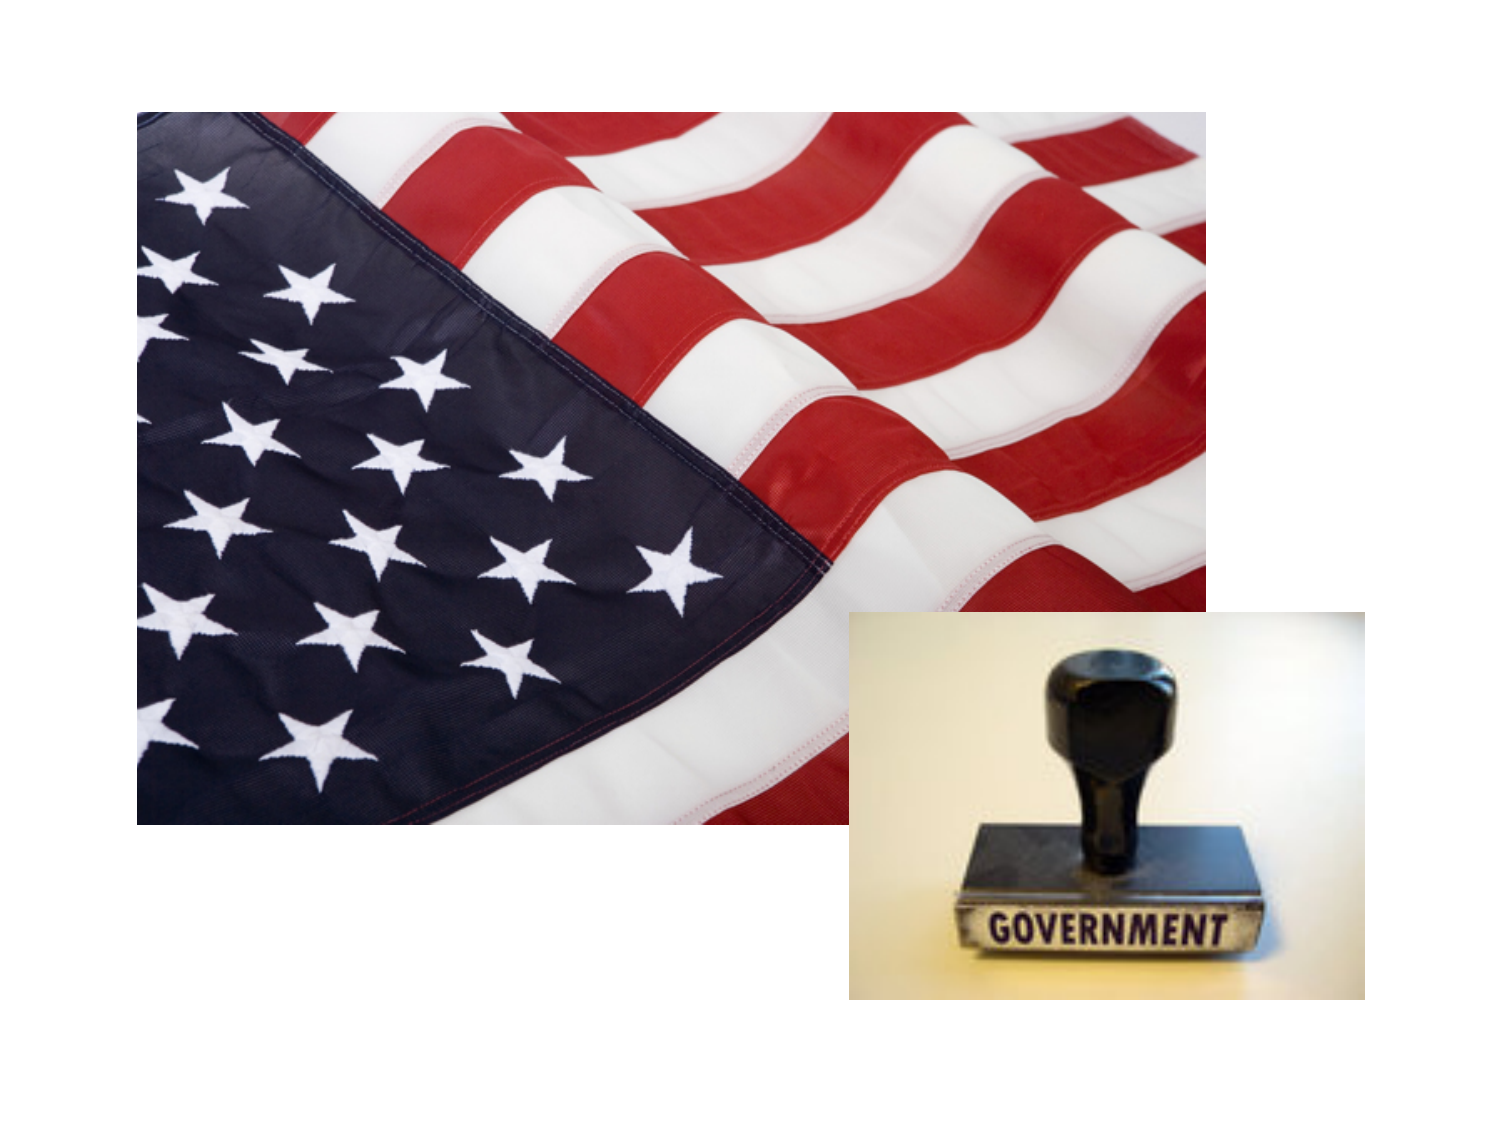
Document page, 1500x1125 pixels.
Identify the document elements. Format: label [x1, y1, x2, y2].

picture [137, 112, 1365, 1001]
